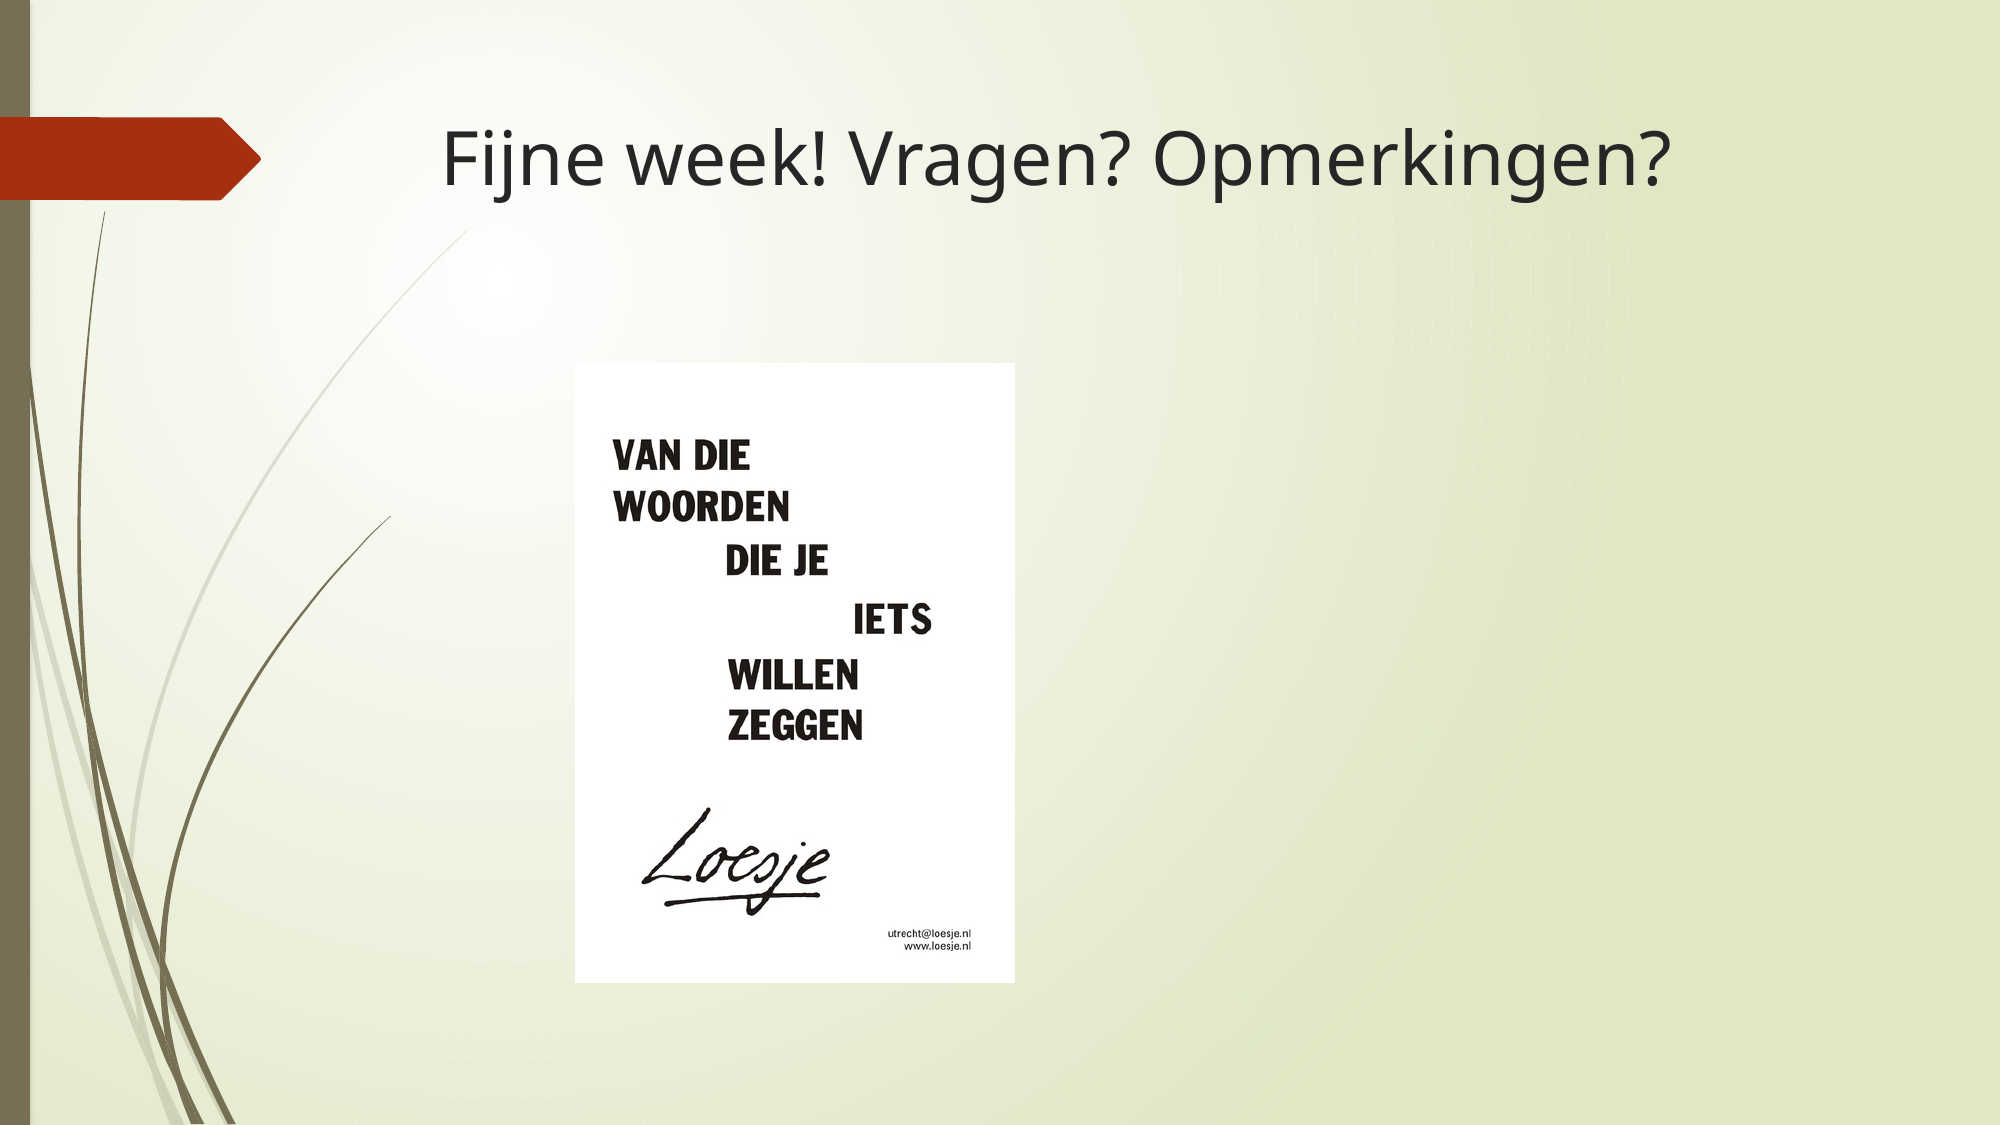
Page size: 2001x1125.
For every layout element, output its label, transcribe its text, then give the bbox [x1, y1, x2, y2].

title Fijne week! Vragen? Opmerkingen? [425, 102, 1888, 313]
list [575, 362, 1015, 984]
